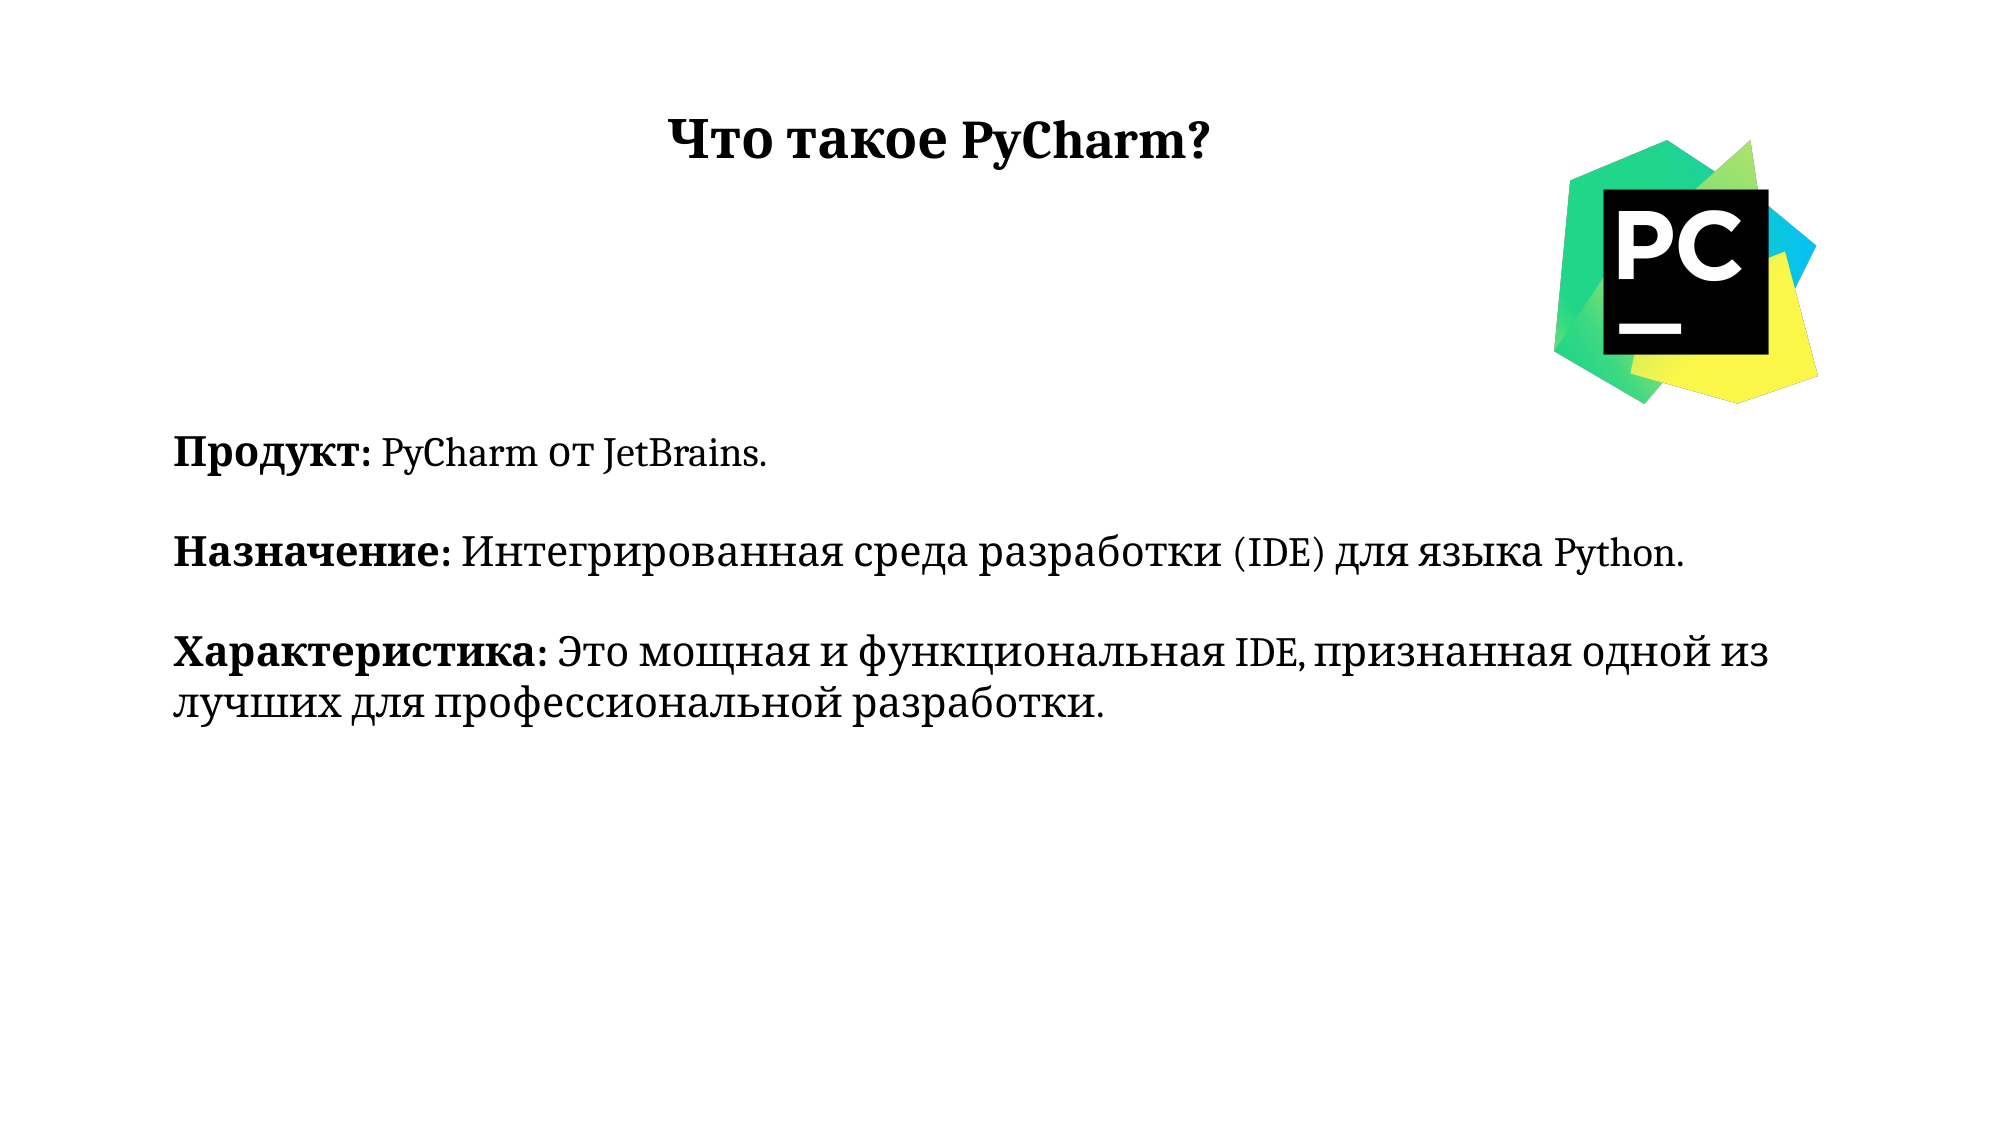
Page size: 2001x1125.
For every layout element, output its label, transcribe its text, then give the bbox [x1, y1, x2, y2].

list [1553, 140, 1818, 405]
title Что такое PyCharm? [652, 84, 1348, 198]
text_box Продукт: PyCharm от JetBrains. Назначение: Интегрированная среда разработки (IDE) для языка Python. Характеристика: Это мощная и функциональная IDE, признанная одной из лучших для профессиональной разработки. [158, 417, 1842, 733]
